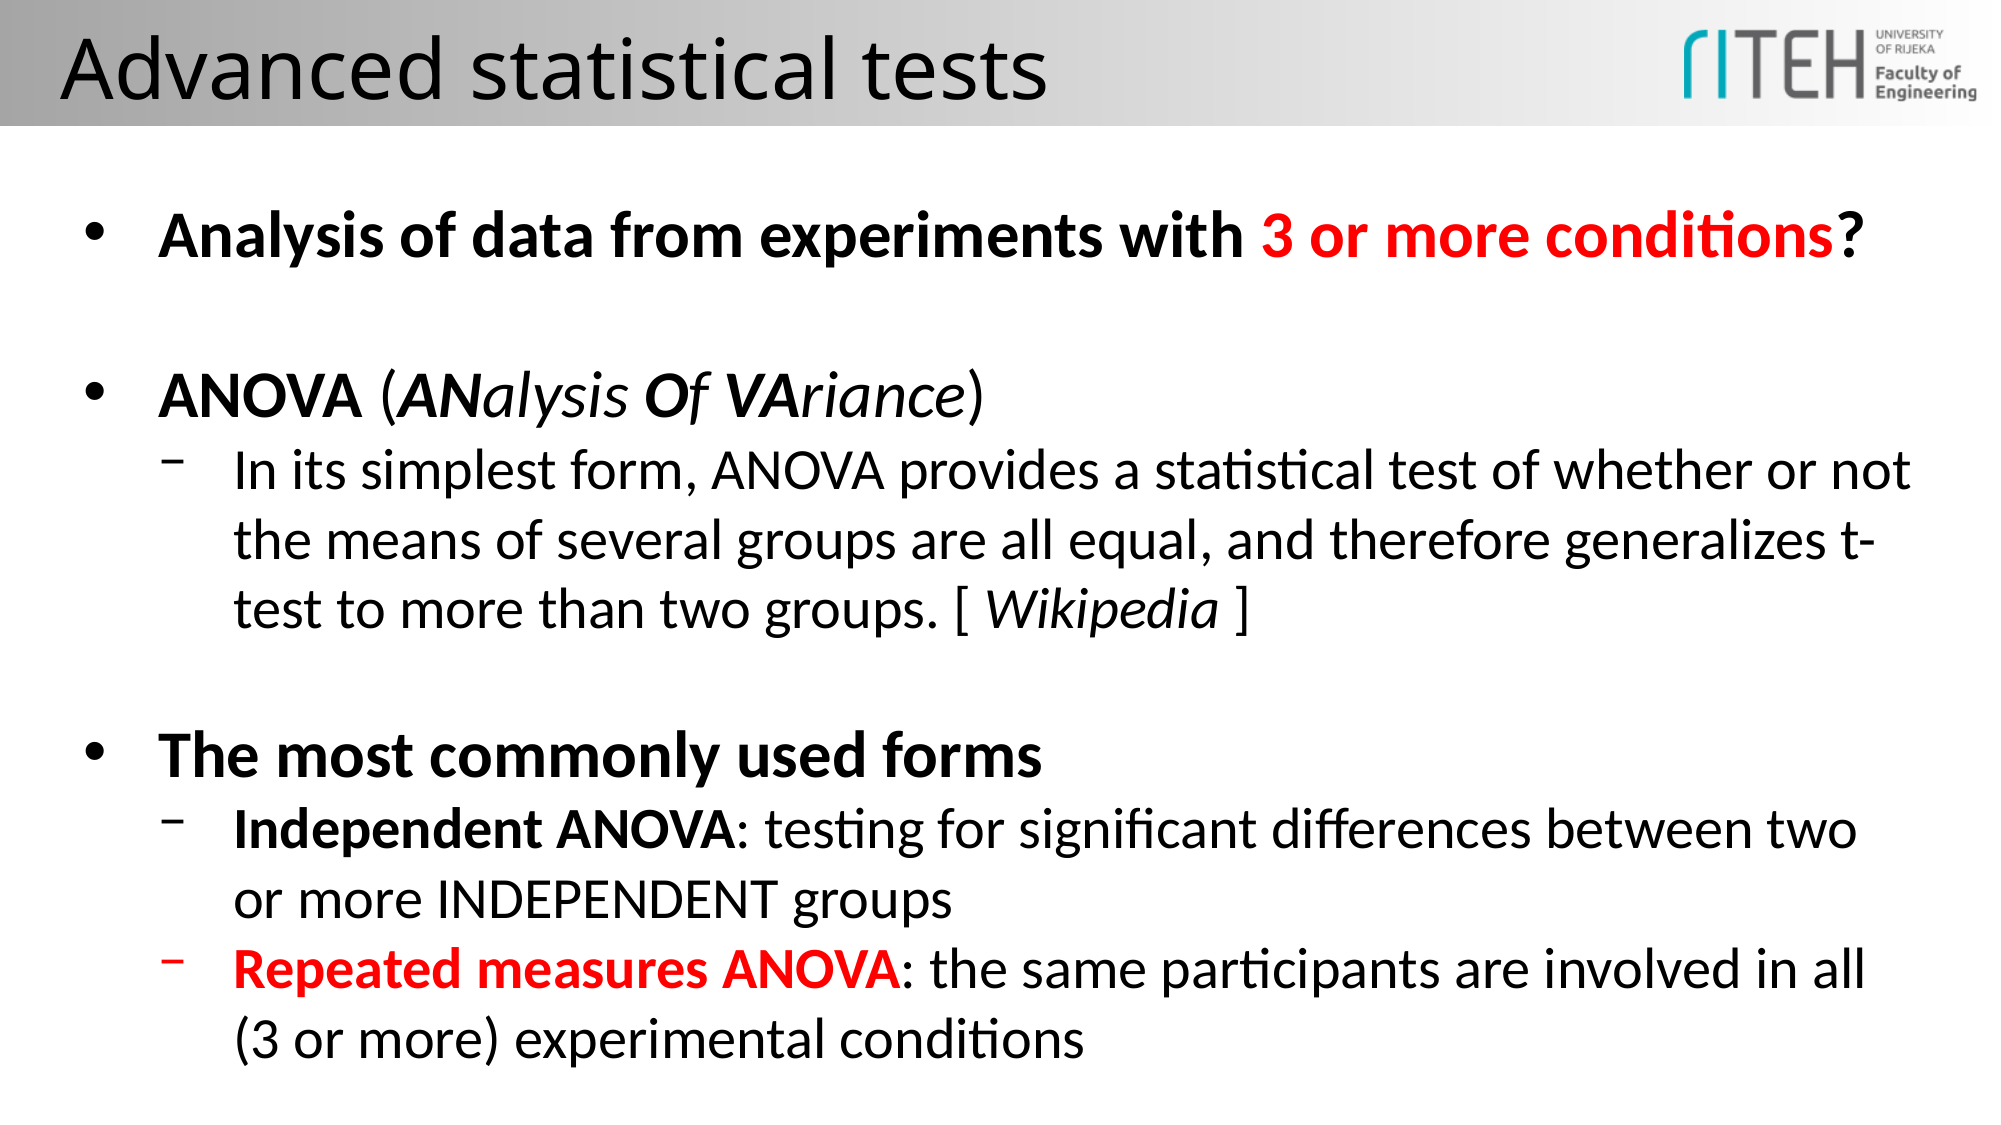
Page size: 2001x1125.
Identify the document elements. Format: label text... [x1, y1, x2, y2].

text_box [0, 0, 2000, 127]
title Advanced statistical tests [45, 20, 1601, 126]
picture [1683, 20, 1977, 107]
text_box Analysis of data from experiments with 3 or more conditions? ANOVA (ANalysis Of VAriance) In its simplest form, ANOVA provides a statistical test of whether or not the means of several groups are all equal, and therefore generalizes t-test to more than two groups. [ Wikipedia ] The most commonly used forms Independent ANOVA: testing for significant differences between two or more INDEPENDENT groups Repeated measures ANOVA: the same participants are involved in all (3 or more) experimental conditions [68, 183, 1932, 1078]
